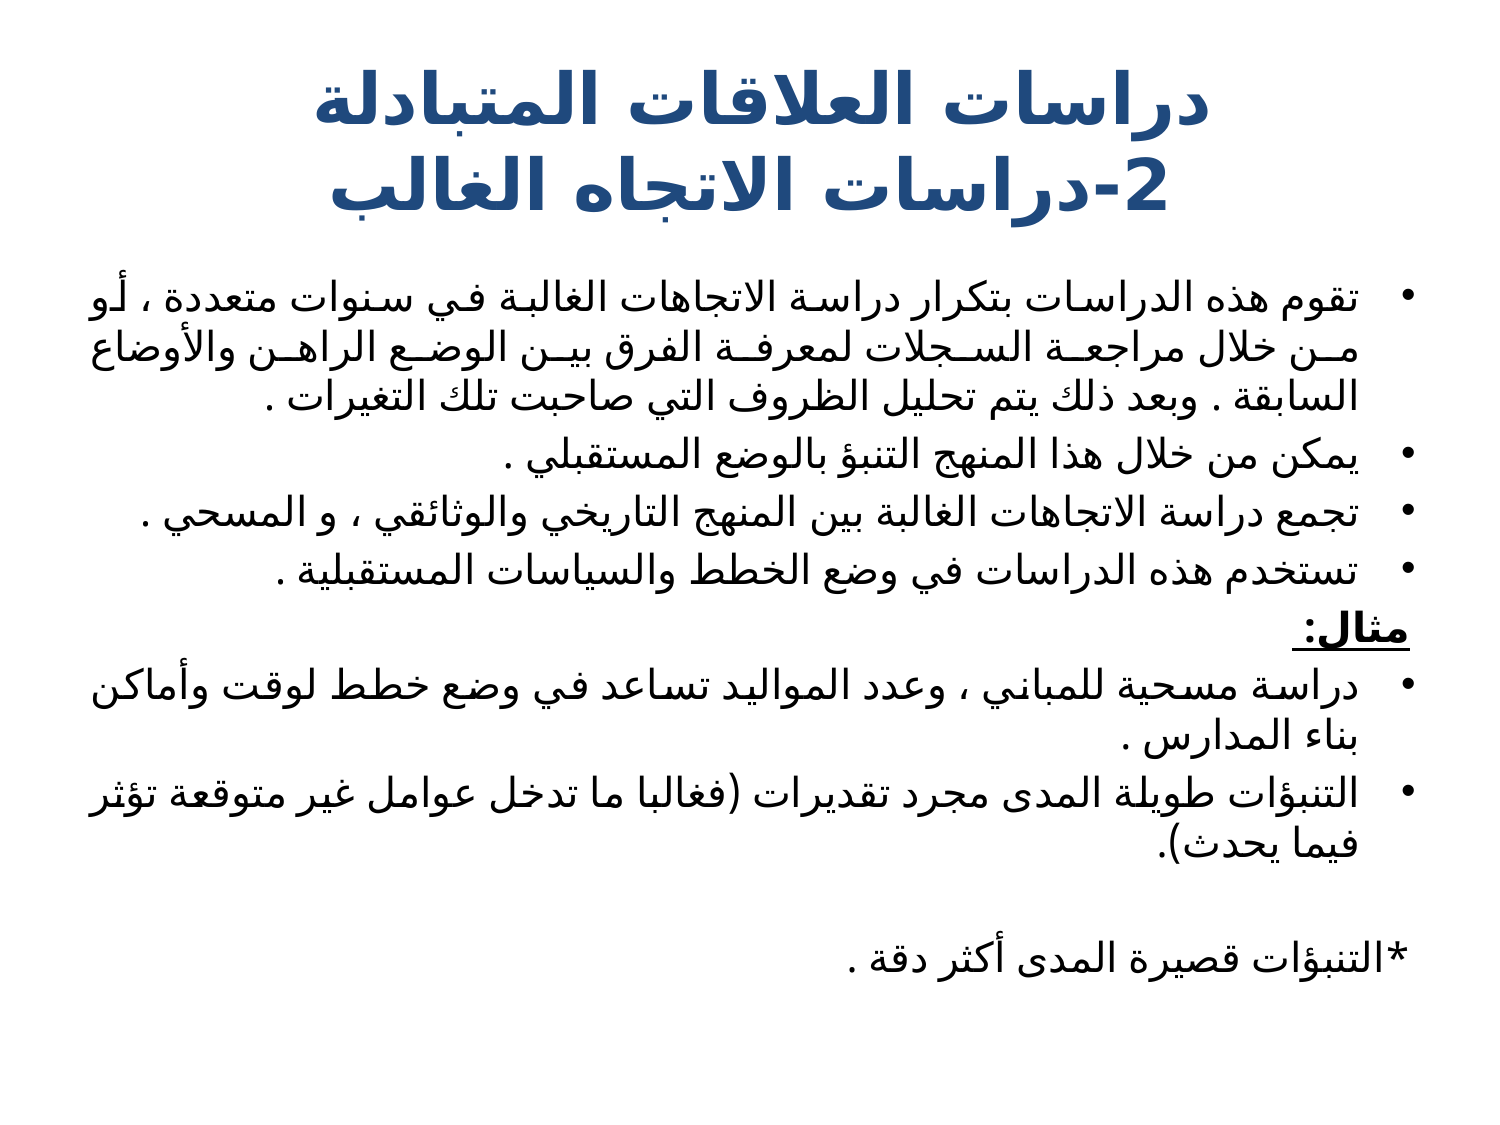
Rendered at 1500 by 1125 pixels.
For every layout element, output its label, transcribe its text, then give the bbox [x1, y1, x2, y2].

list تقوم هذه الدراسات بتكرار دراسة الاتجاهات الغالبة في سنوات متعددة ، أو من خلال مراجعة السجلات لمعرفة الفرق بين الوضع الراهن والأوضاع السابقة . وبعد ذلك يتم تحليل الظروف التي صاحبت تلك التغيرات . يمكن من خلال هذا المنهج التنبؤ بالوضع المستقبلي . تجمع دراسة الاتجاهات الغالبة بين المنهج التاريخي والوثائقي ، و المسحي . تستخدم هذه الدراسات في وضع الخطط والسياسات المستقبلية . مثال: دراسة مسحية للمباني ، وعدد المواليد تساعد في وضع خطط لوقت وأماكن بناء المدارس . التنبؤات طويلة المدى مجرد تقديرات (فغالبا ما تدخل عوامل غير متوقعة تؤثر فيما يحدث). *التنبؤات قصيرة المدى أكثر دقة . [75, 262, 1425, 1005]
title دراسات العلاقات المتبادلة 2-دراسات الاتجاه الغالب [75, 45, 1425, 233]
